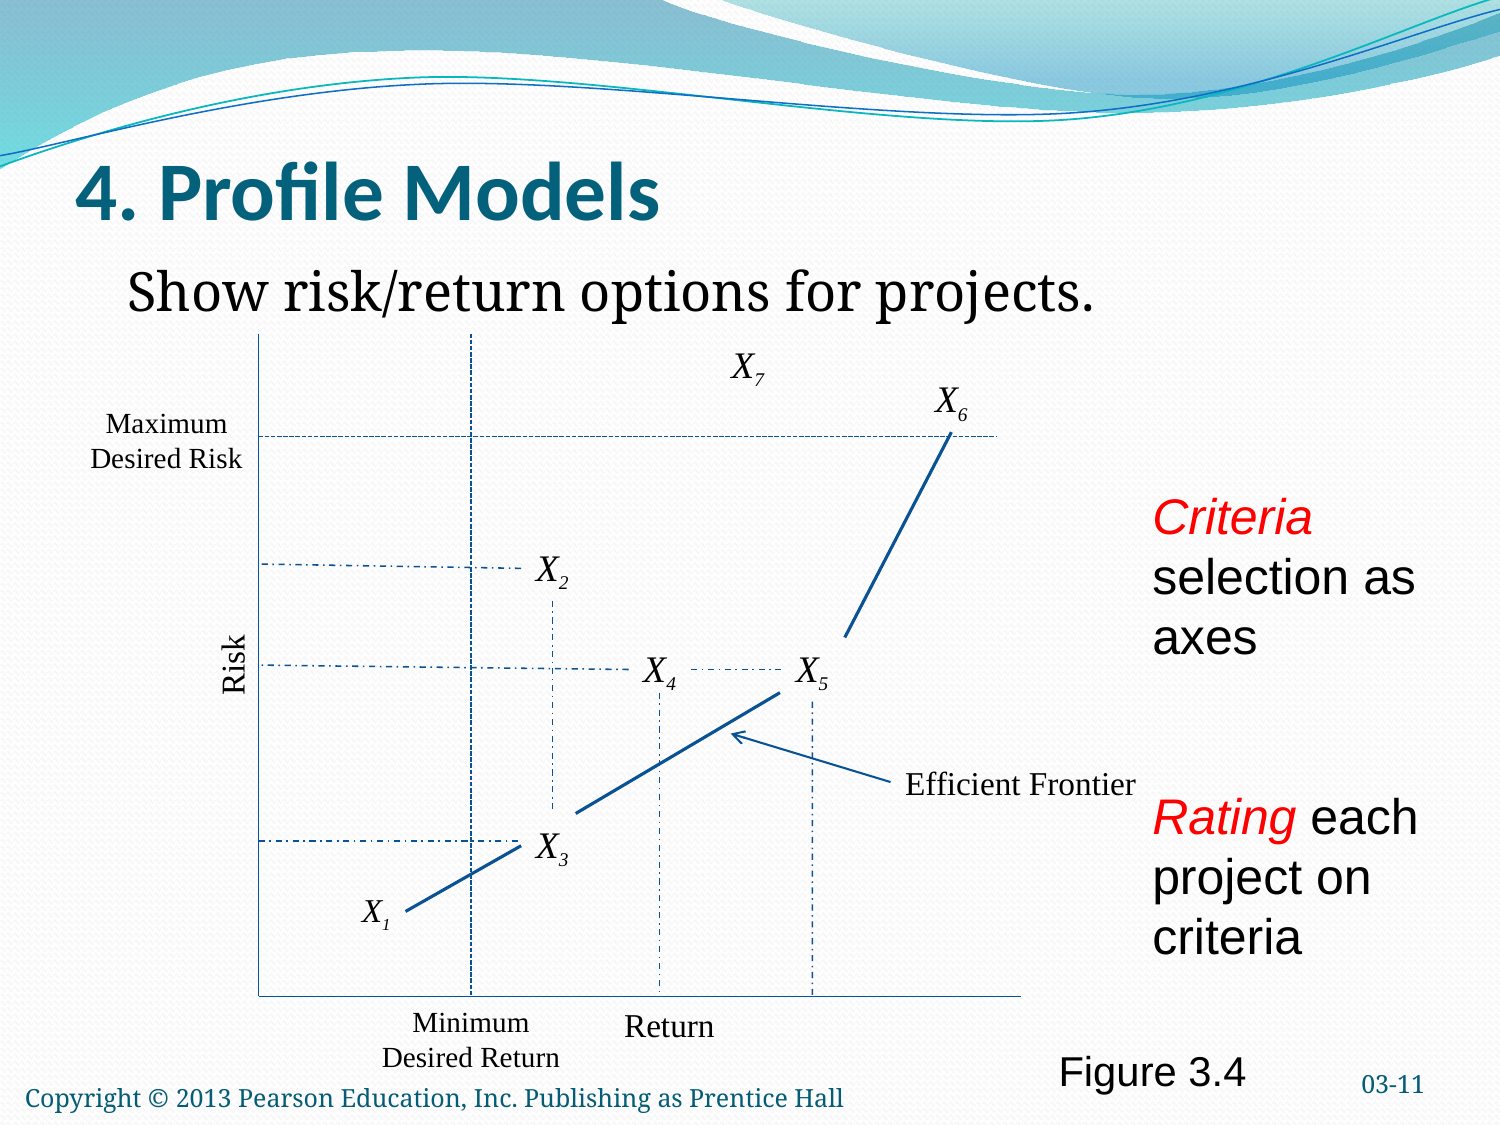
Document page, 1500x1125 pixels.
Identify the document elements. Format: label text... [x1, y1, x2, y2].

list Show risk/return options for projects. [112, 249, 1426, 401]
table_cell 3 [1043, 1037, 1159, 1089]
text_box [74, 333, 1154, 1076]
text_box Figure 3.4 [1043, 1037, 1262, 1103]
text_box Criteria selection as axes Rating each project on criteria [1159, 477, 1475, 1032]
title 4. Profile Models [74, 49, 1426, 238]
table_cell 2 [1154, 336, 1159, 401]
slide_number 03-11 [1299, 1042, 1425, 1103]
